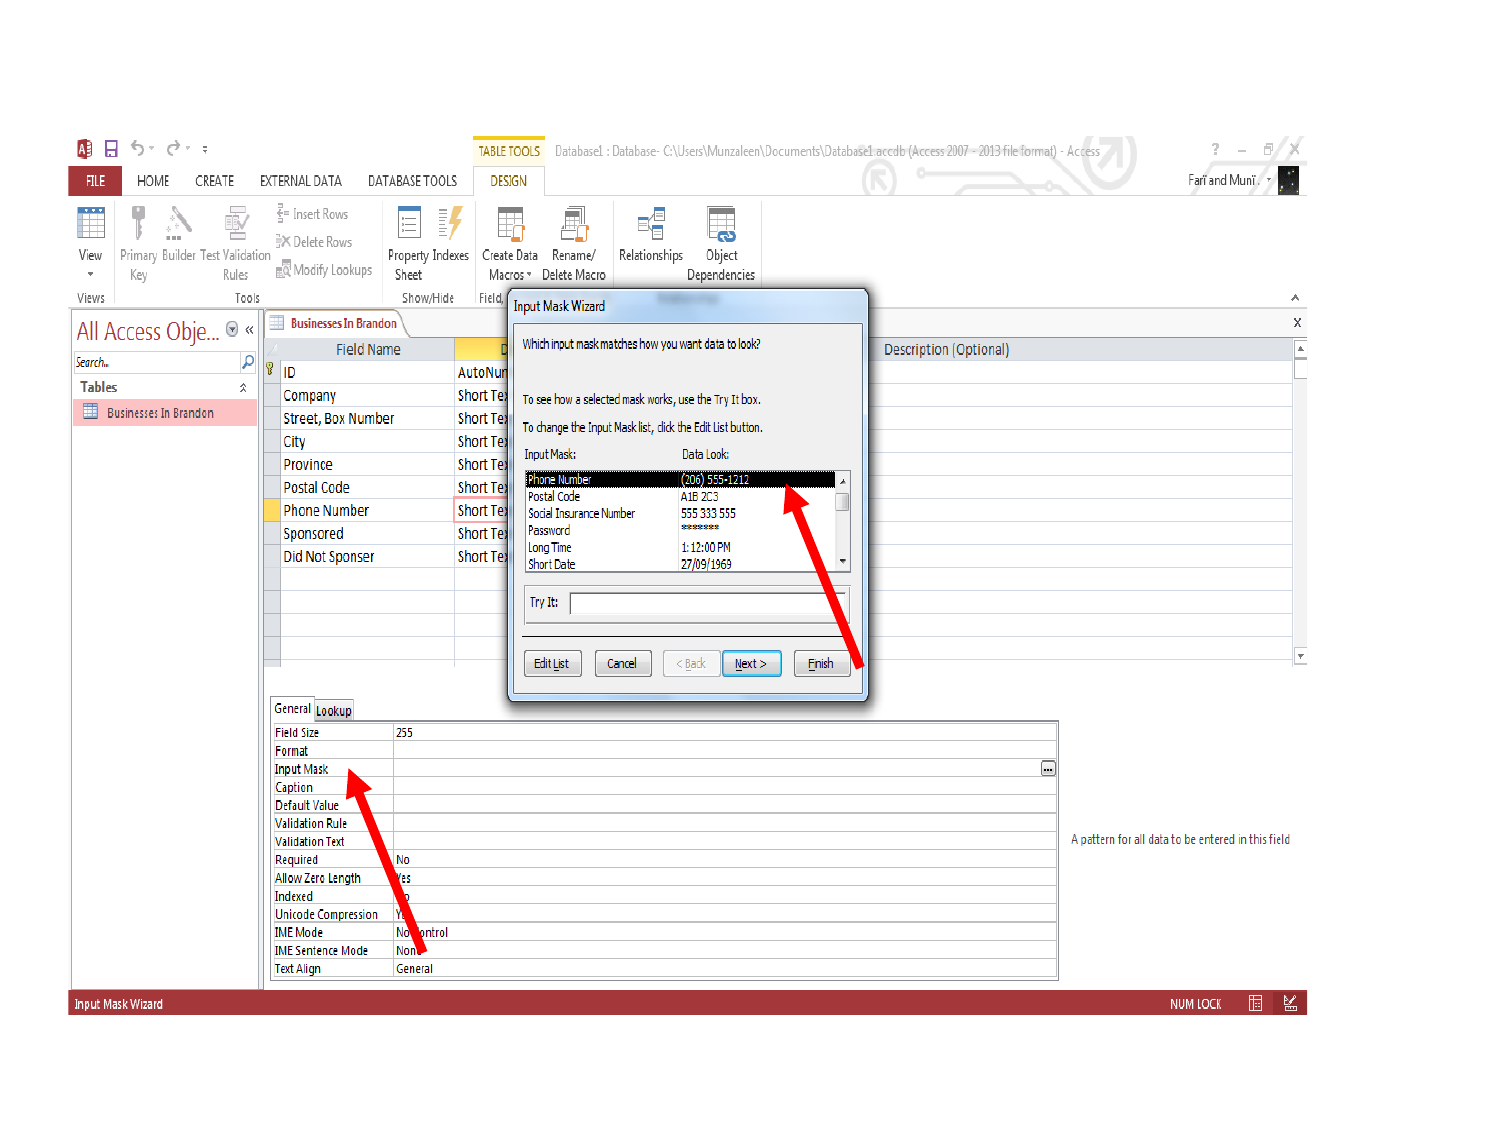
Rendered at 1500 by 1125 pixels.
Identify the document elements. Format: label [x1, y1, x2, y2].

picture [68, 136, 1308, 1015]
text_box [348, 768, 424, 954]
text_box [785, 483, 861, 669]
